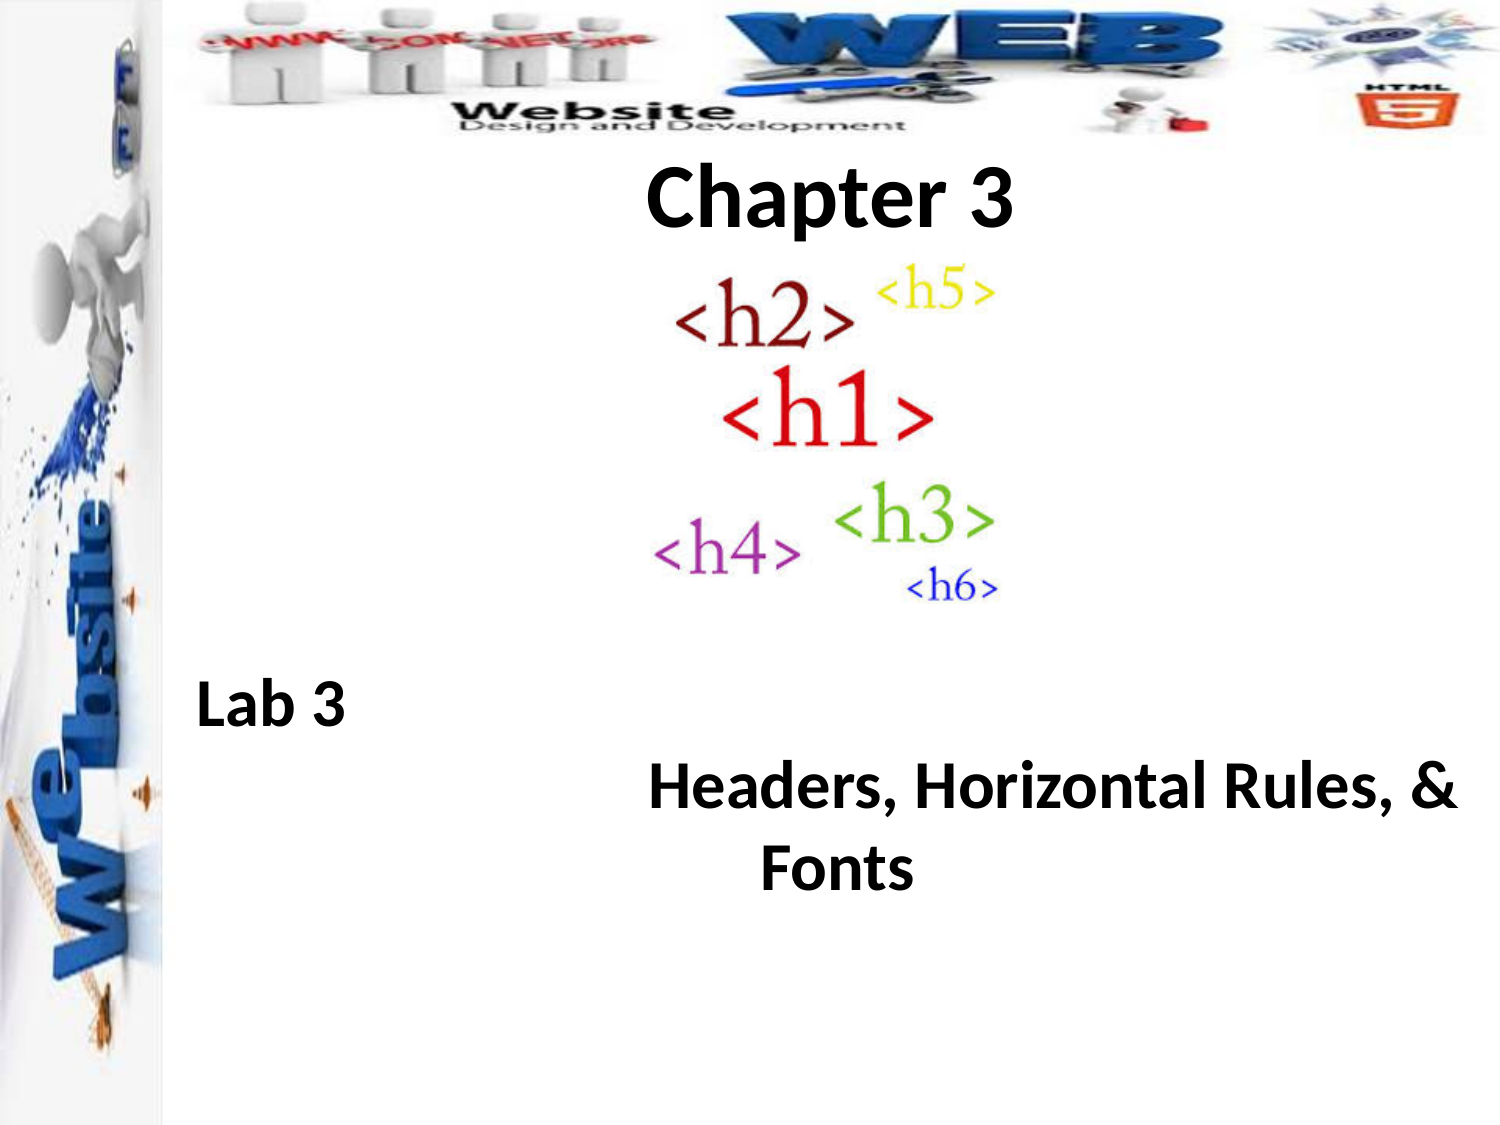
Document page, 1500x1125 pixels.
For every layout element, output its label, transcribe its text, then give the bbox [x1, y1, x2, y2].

subtitle Lab 3 Headers, Horizontal Rules, & Fonts [174, 650, 1500, 913]
title Chapter 3 [162, 125, 1500, 367]
picture [0, 0, 1500, 1125]
